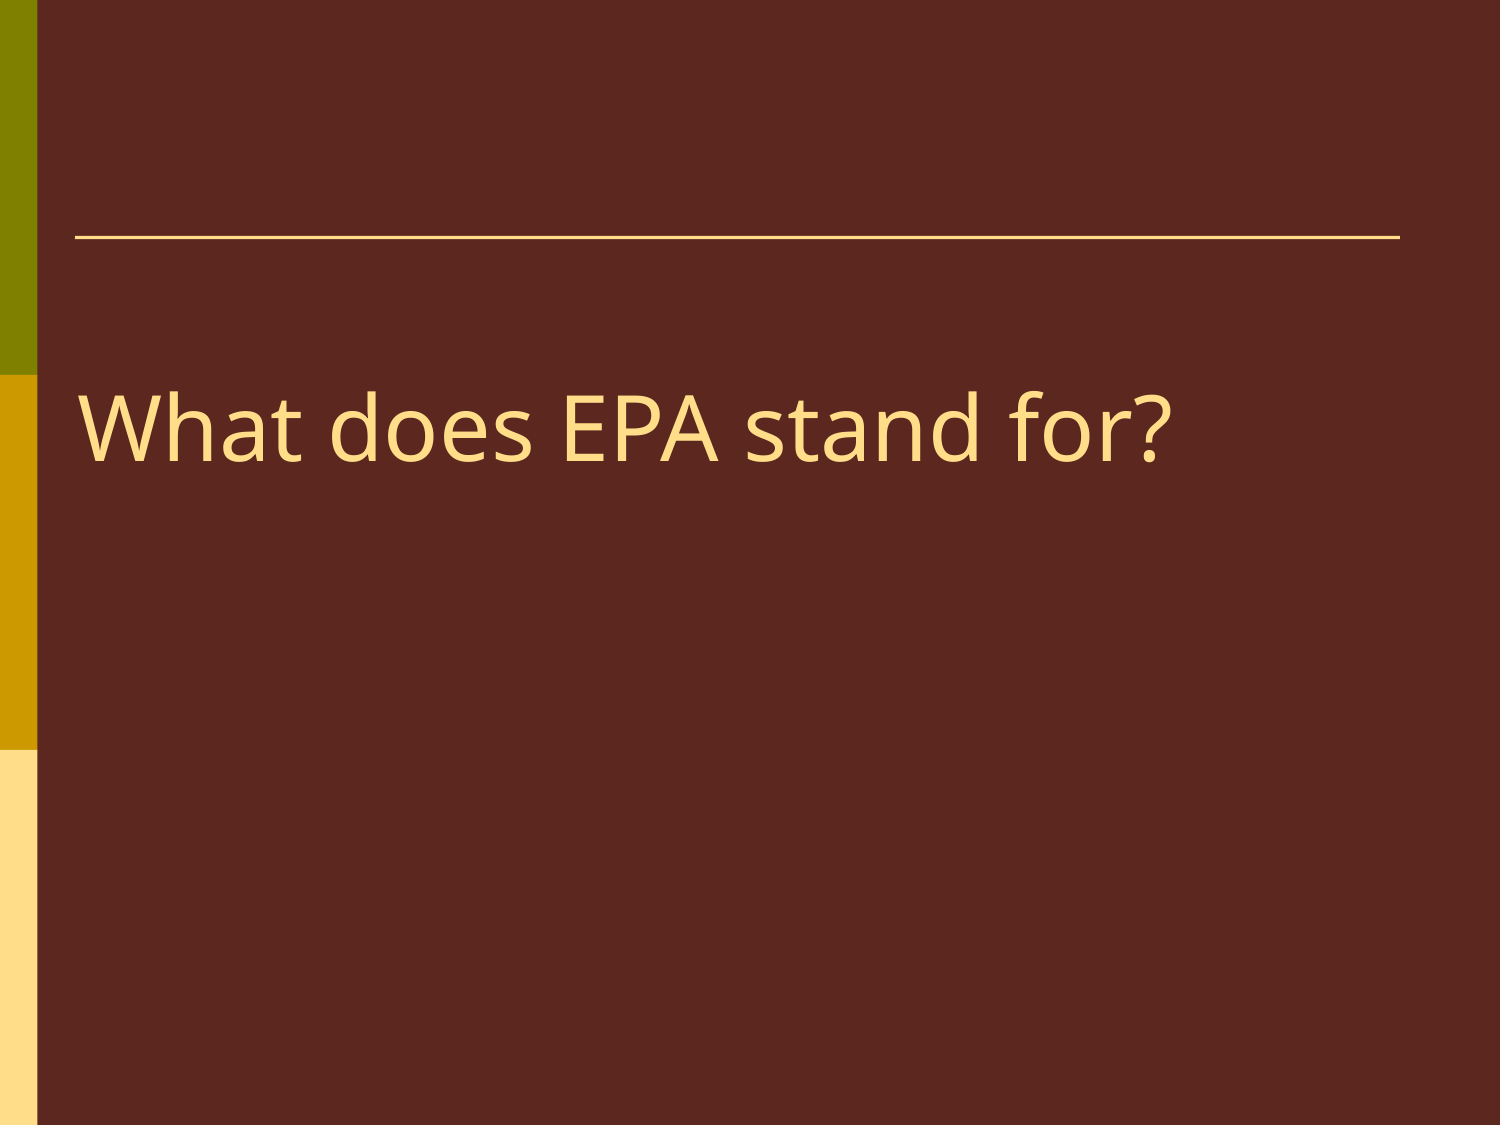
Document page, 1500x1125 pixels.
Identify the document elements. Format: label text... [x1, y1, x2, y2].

title What does EPA stand for? [62, 299, 1413, 488]
